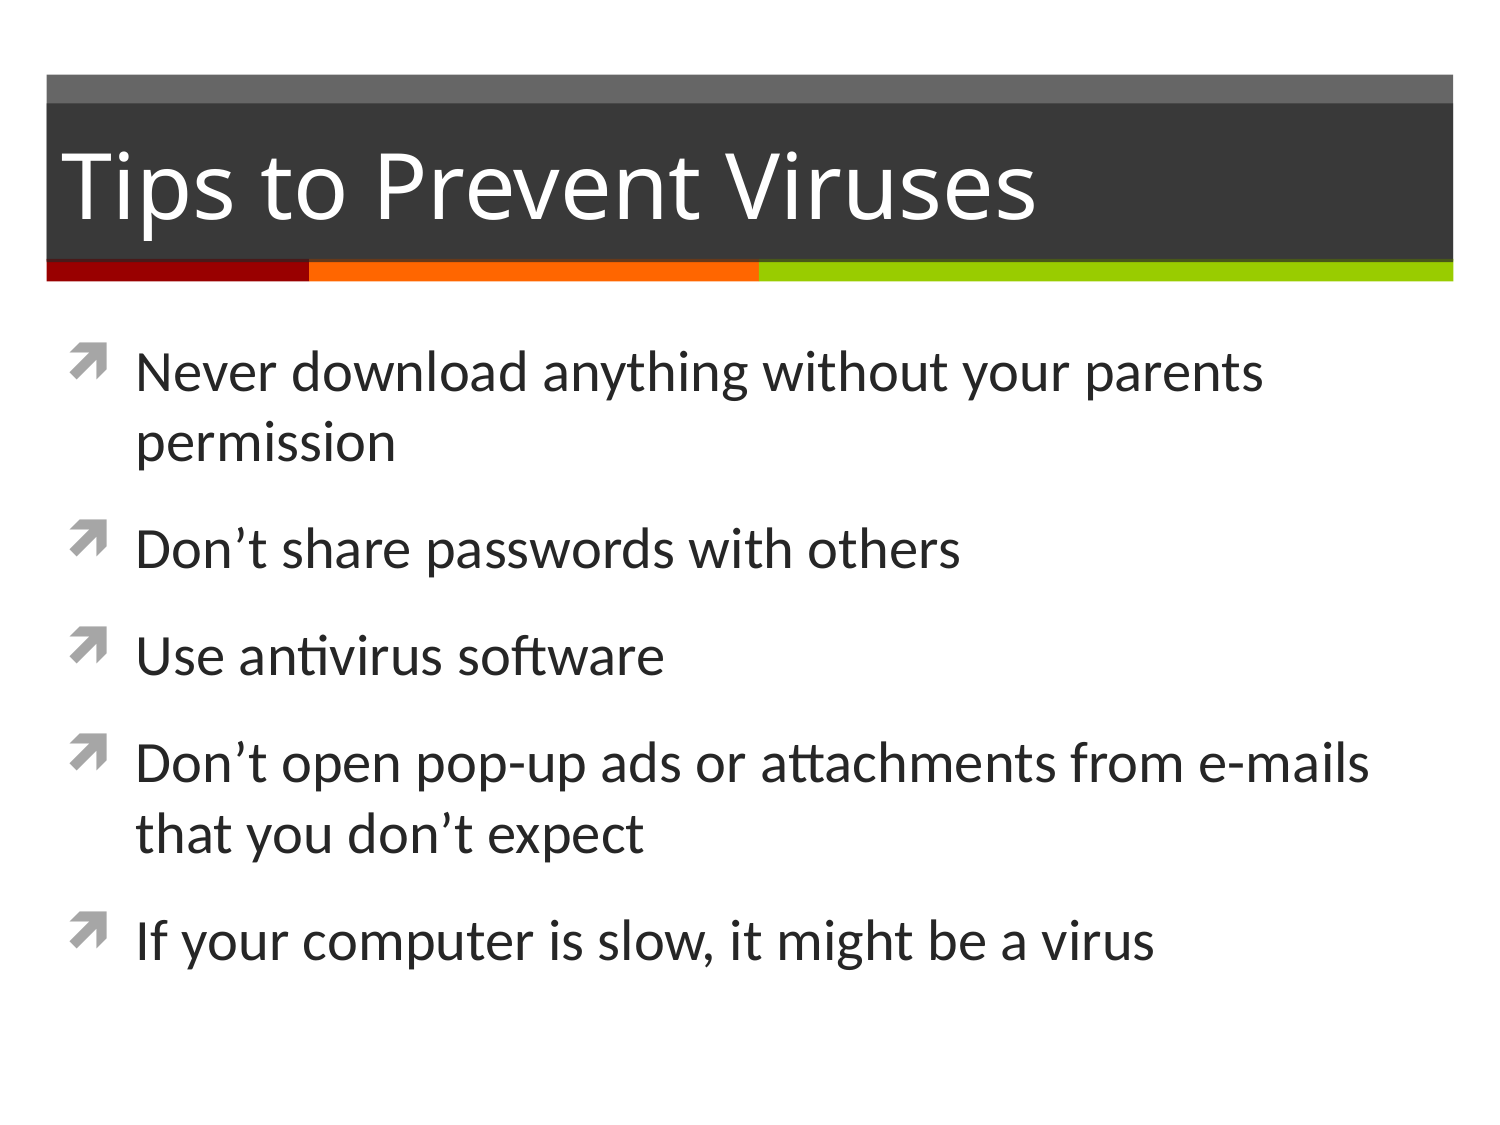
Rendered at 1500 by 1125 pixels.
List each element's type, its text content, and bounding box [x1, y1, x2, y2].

title Tips to Prevent Viruses [46, 103, 1454, 263]
list Never download anything without your parents permission Don’t share passwords with others Use antivirus software Don’t open pop-up ads or attachments from e-mails that you don’t expect If your computer is slow, it might be a virus [50, 324, 1438, 980]
